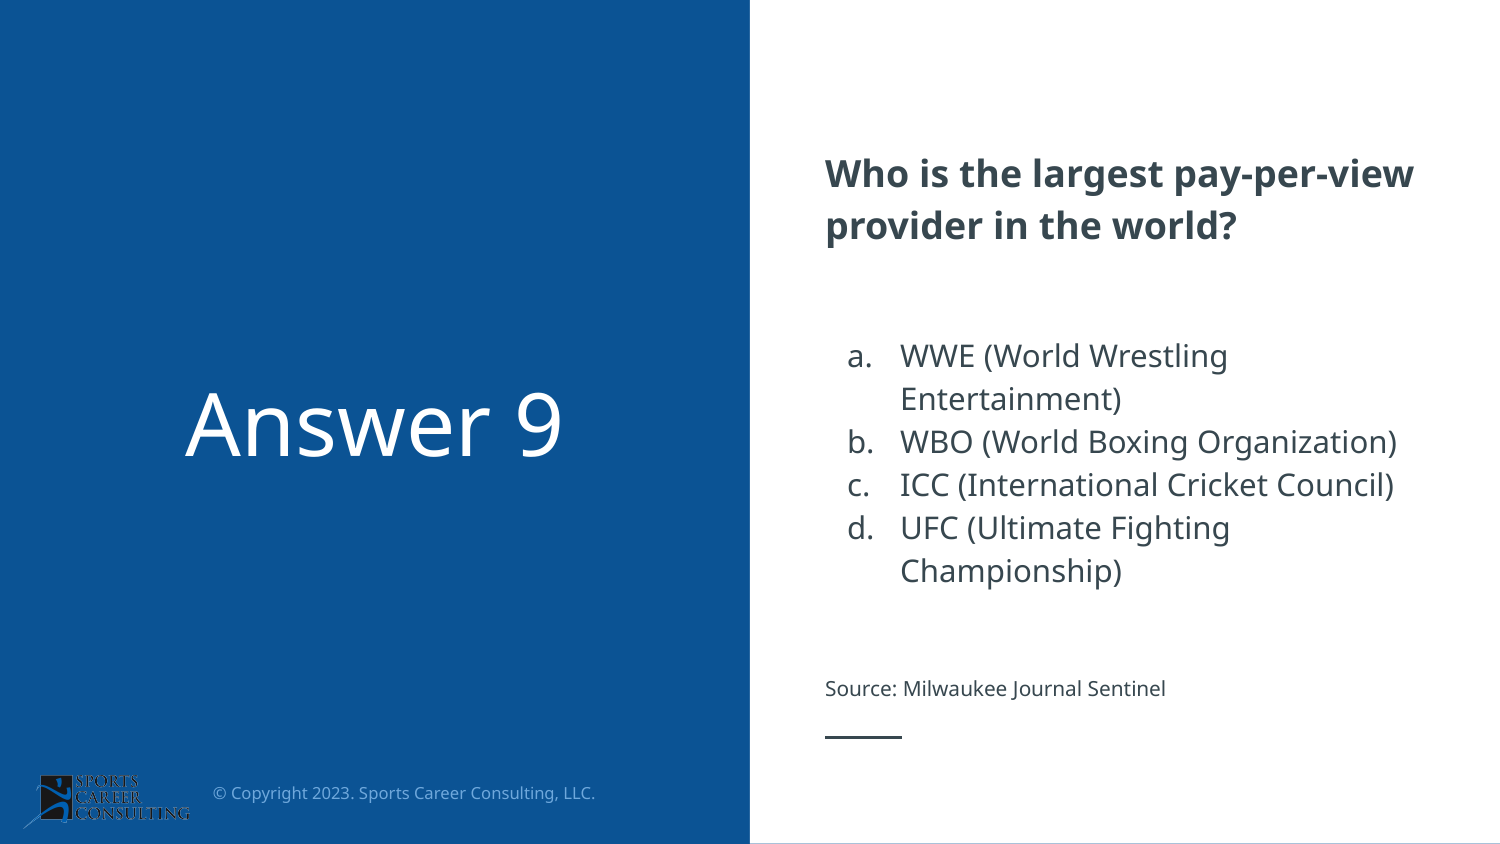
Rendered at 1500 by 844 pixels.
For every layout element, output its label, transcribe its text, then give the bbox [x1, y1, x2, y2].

list Who is the largest pay-per-view provider in the world? WWE (World Wrestling Entertainment) WBO (World Boxing Organization) ICC (International Cricket Council) UFC (Ultimate Fighting Championship) Source: Milwaukee Journal Sentinel [810, 118, 1455, 725]
title Answer 9 [43, 298, 708, 546]
text_box © Copyright 2023. Sports Career Consulting, LLC. [197, 767, 750, 838]
picture [22, 774, 190, 829]
